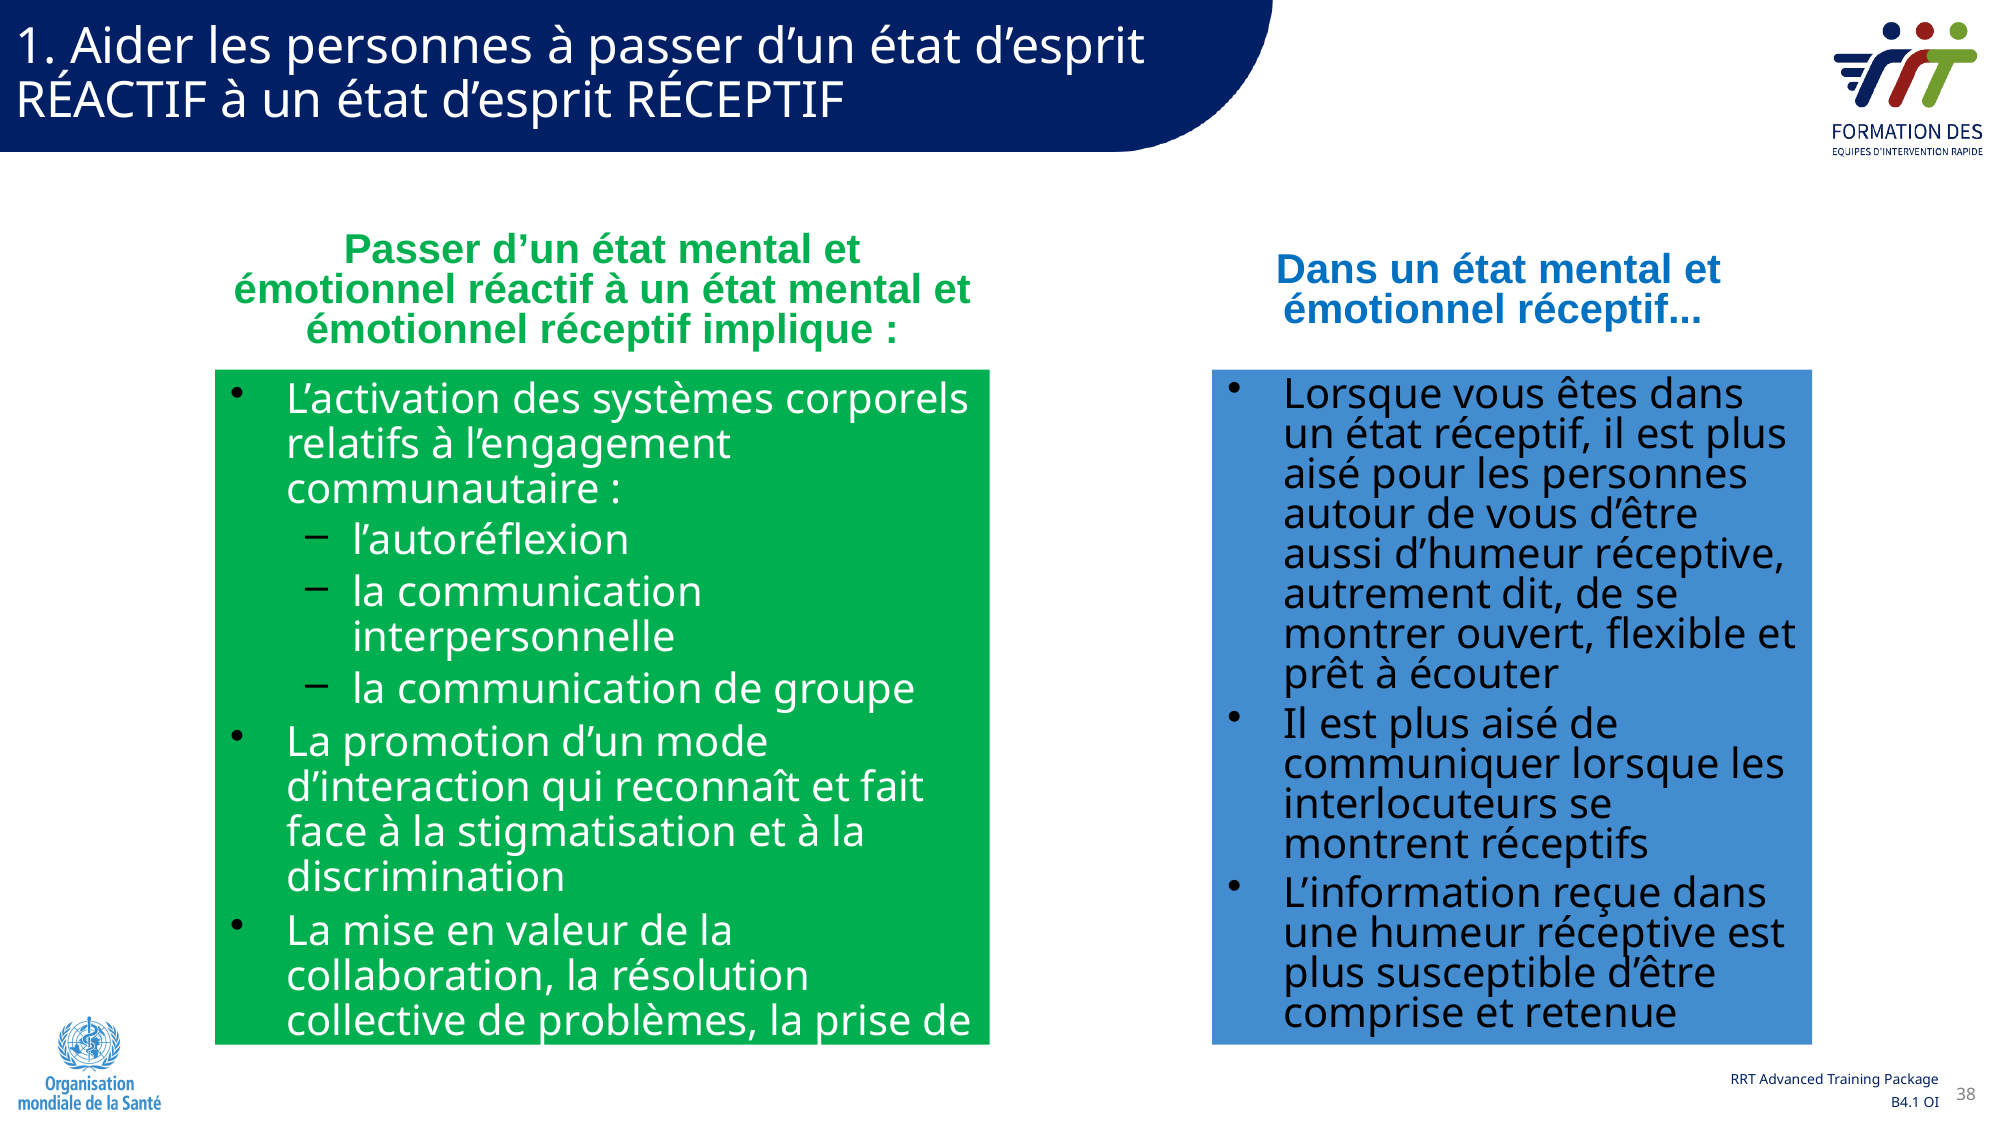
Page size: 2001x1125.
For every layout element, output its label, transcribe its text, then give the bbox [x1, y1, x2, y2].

list Dans un état mental et émotionnel réceptif... [1211, 230, 1786, 340]
list L’activation des systèmes corporels relatifs à l’engagement communautaire : l’autoréflexion la communication interpersonnelle la communication de groupe La promotion d’un mode d’interaction qui reconnaît et fait face à la stigmatisation et à la discrimination La mise en valeur de la collaboration, la résolution collective de problèmes, la prise de décision et l’adoption des recommandations d’ordre sanitaire [214, 369, 991, 1046]
picture [1832, 21, 1983, 157]
title 1. Aider les personnes à passer d’un état d’esprit RÉACTIF à un état d’esprit RÉCEPTIF [0, 14, 1229, 134]
picture [0, 0, 1273, 152]
list Lorsque vous êtes dans un état réceptif, il est plus aisé pour les personnes autour de vous d’être aussi d’humeur réceptive, autrement dit, de se montrer ouvert, flexible et prêt à écouter Il est plus aisé de communiquer lorsque les interlocuteurs se montrent réceptifs L’information reçue dans une humeur réceptive est plus susceptible d’être comprise et retenue [1211, 369, 1813, 1046]
picture [17, 1015, 162, 1111]
list Passer d’un état mental et émotionnel réactif à un état mental et émotionnel réceptif implique : [214, 211, 991, 360]
